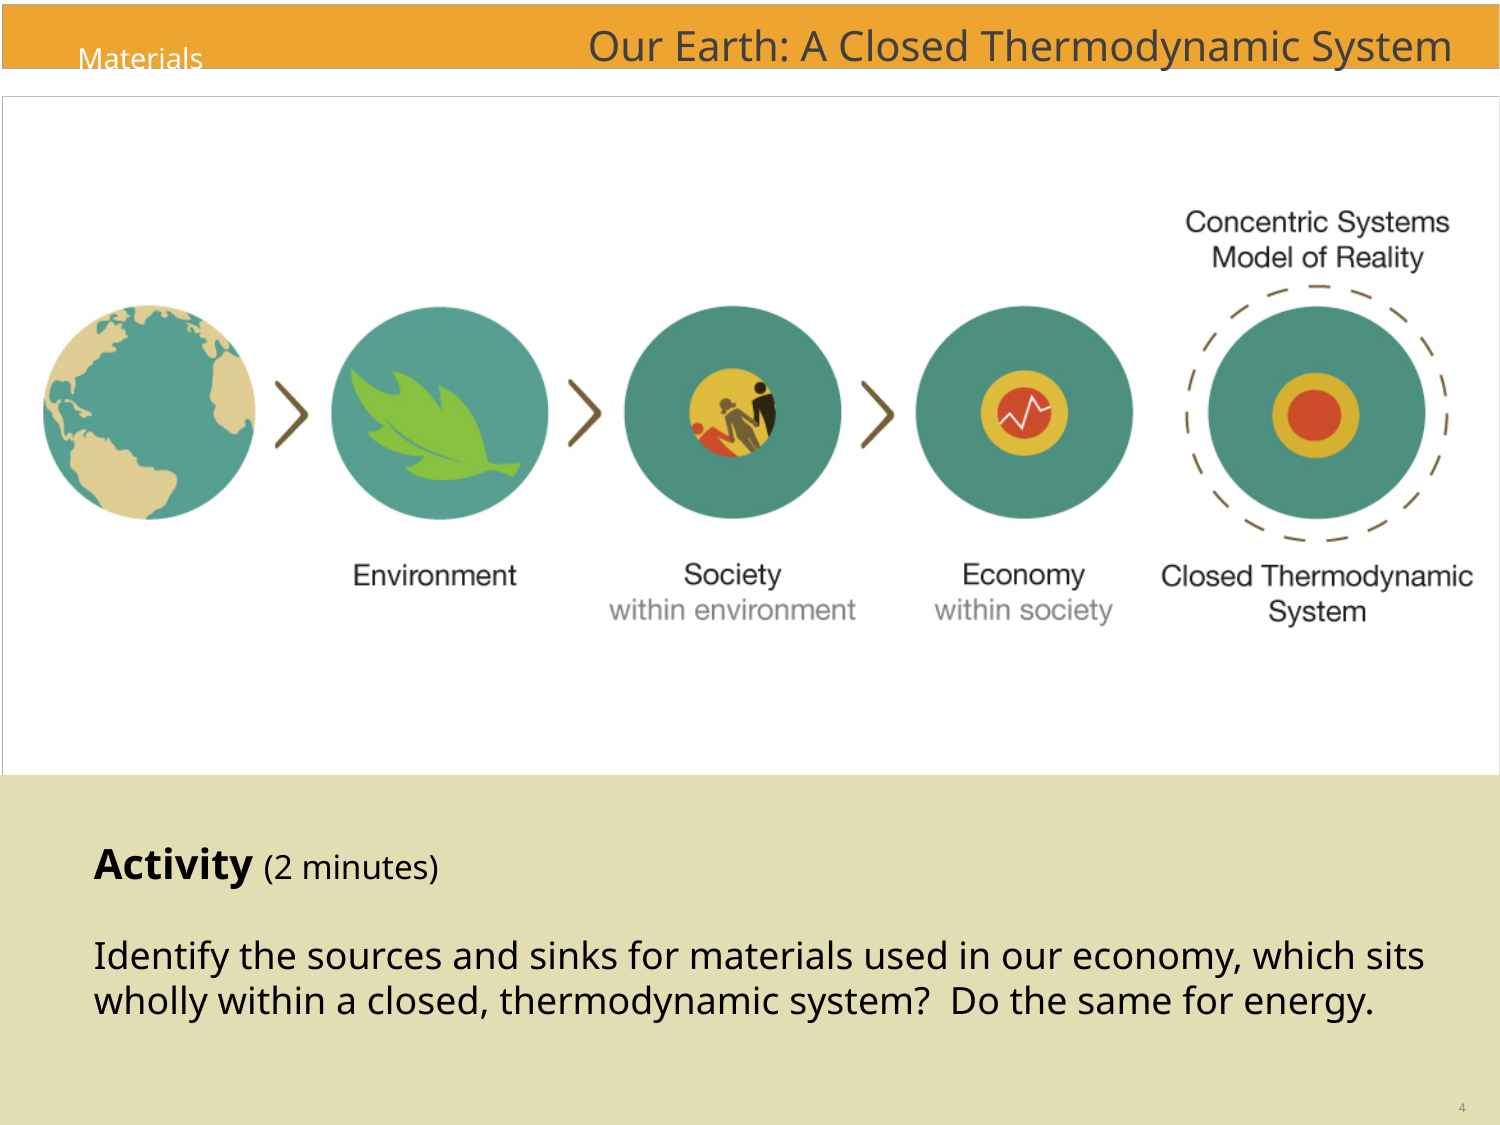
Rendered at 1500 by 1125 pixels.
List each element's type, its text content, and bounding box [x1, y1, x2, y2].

text_box Activity (2 minutes) Identify the sources and sinks for materials used in our economy, which sits wholly within a closed, thermodynamic system? Do the same for energy. [87, 837, 1475, 1100]
text_box [0, 774, 1500, 1125]
title Our Earth: A Closed Thermodynamic System [487, 14, 1475, 75]
text_box 4 [1437, 1077, 1488, 1125]
picture [0, 0, 1500, 774]
